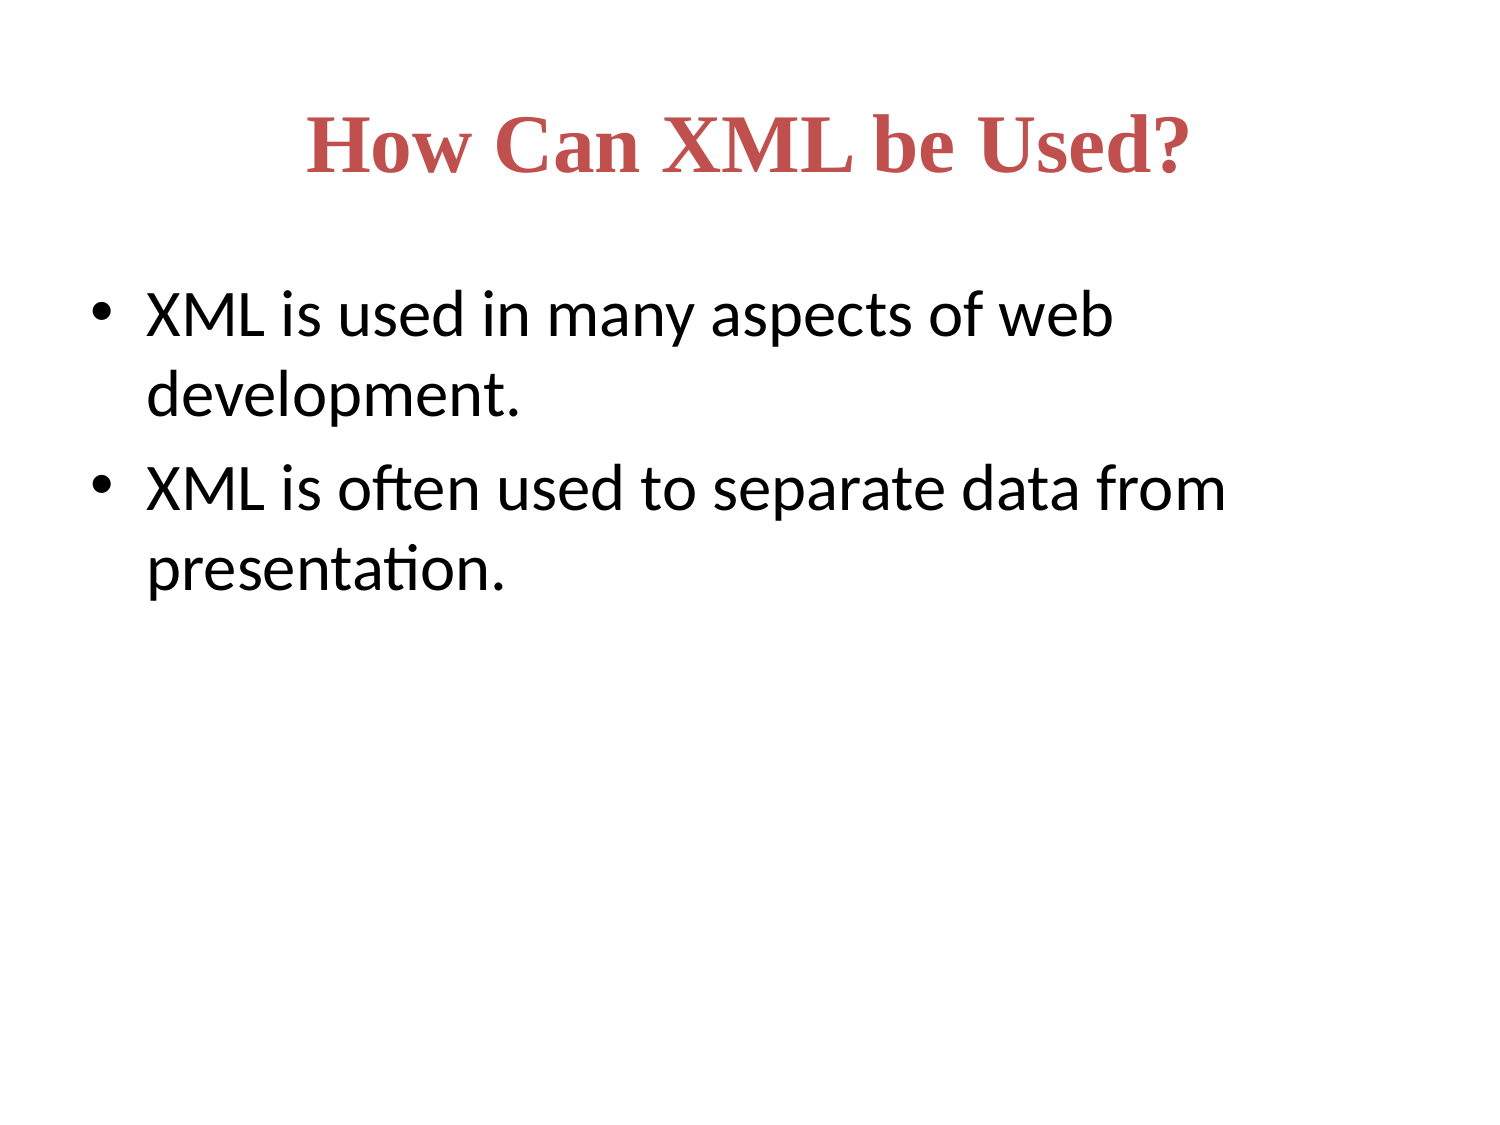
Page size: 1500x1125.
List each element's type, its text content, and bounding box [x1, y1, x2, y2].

title How Can XML be Used? [75, 45, 1425, 233]
list XML is used in many aspects of web development. XML is often used to separate data from presentation. [75, 262, 1425, 1005]
